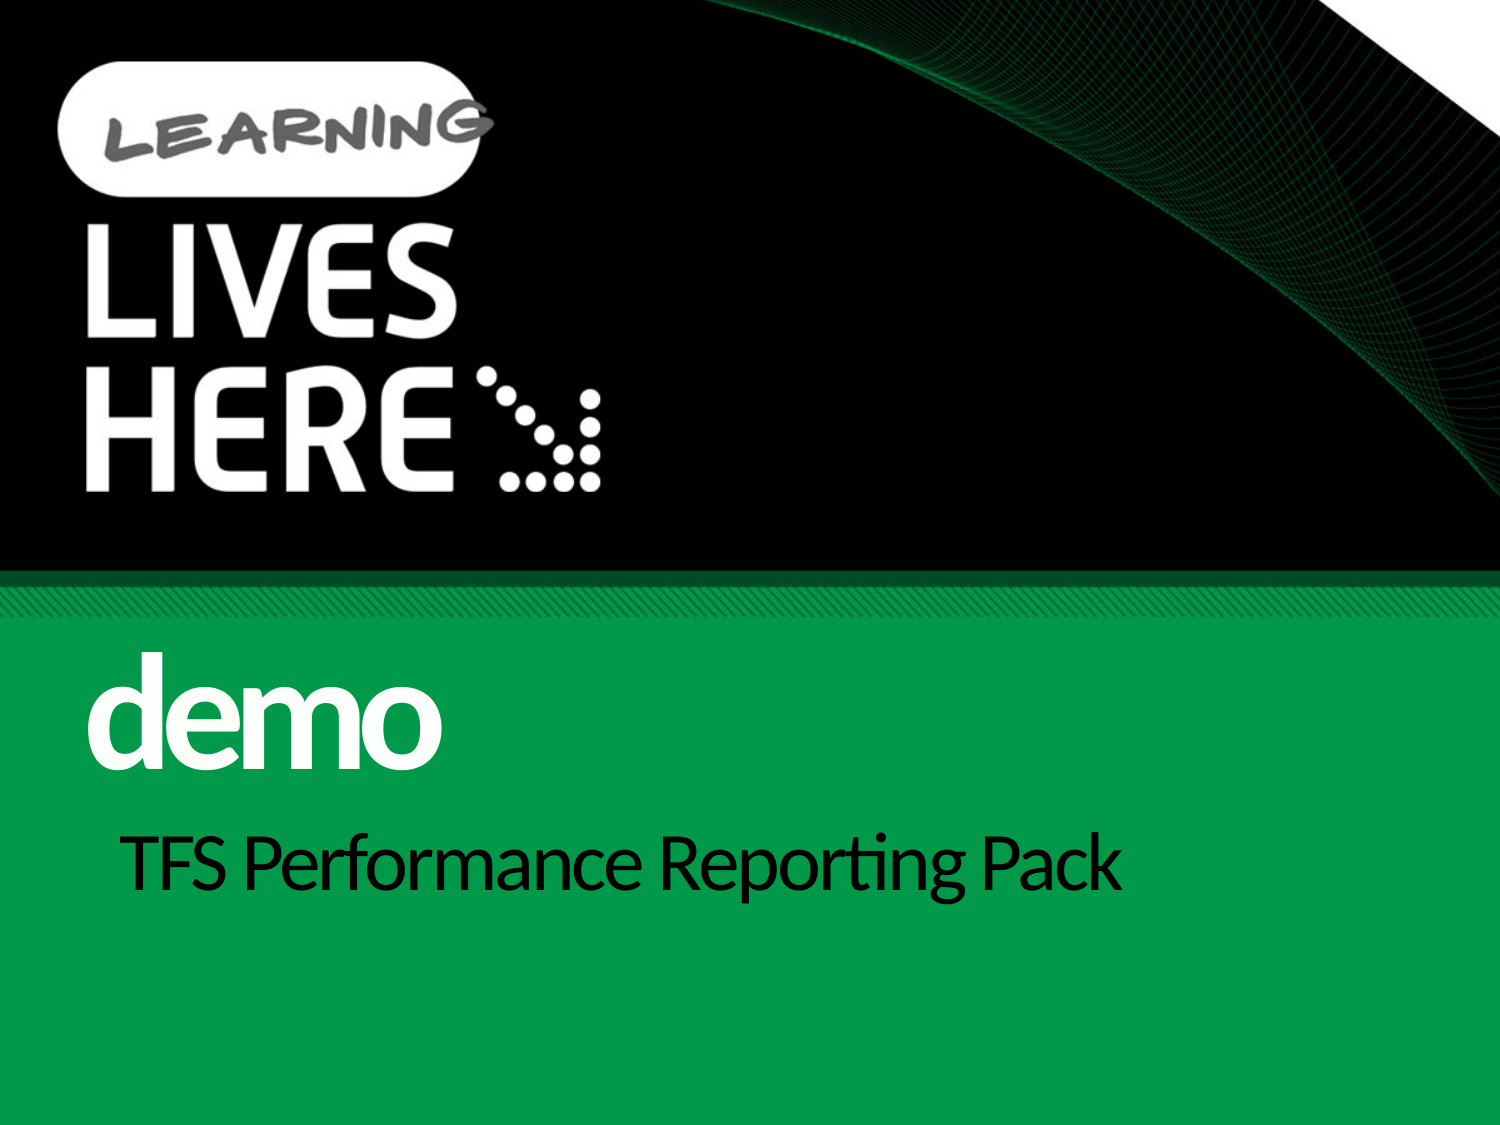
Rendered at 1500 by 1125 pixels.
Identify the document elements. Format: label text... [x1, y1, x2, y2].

picture [0, 0, 1500, 1125]
title TFS Performance Reporting Pack [119, 818, 1375, 943]
list demo [83, 625, 1344, 800]
